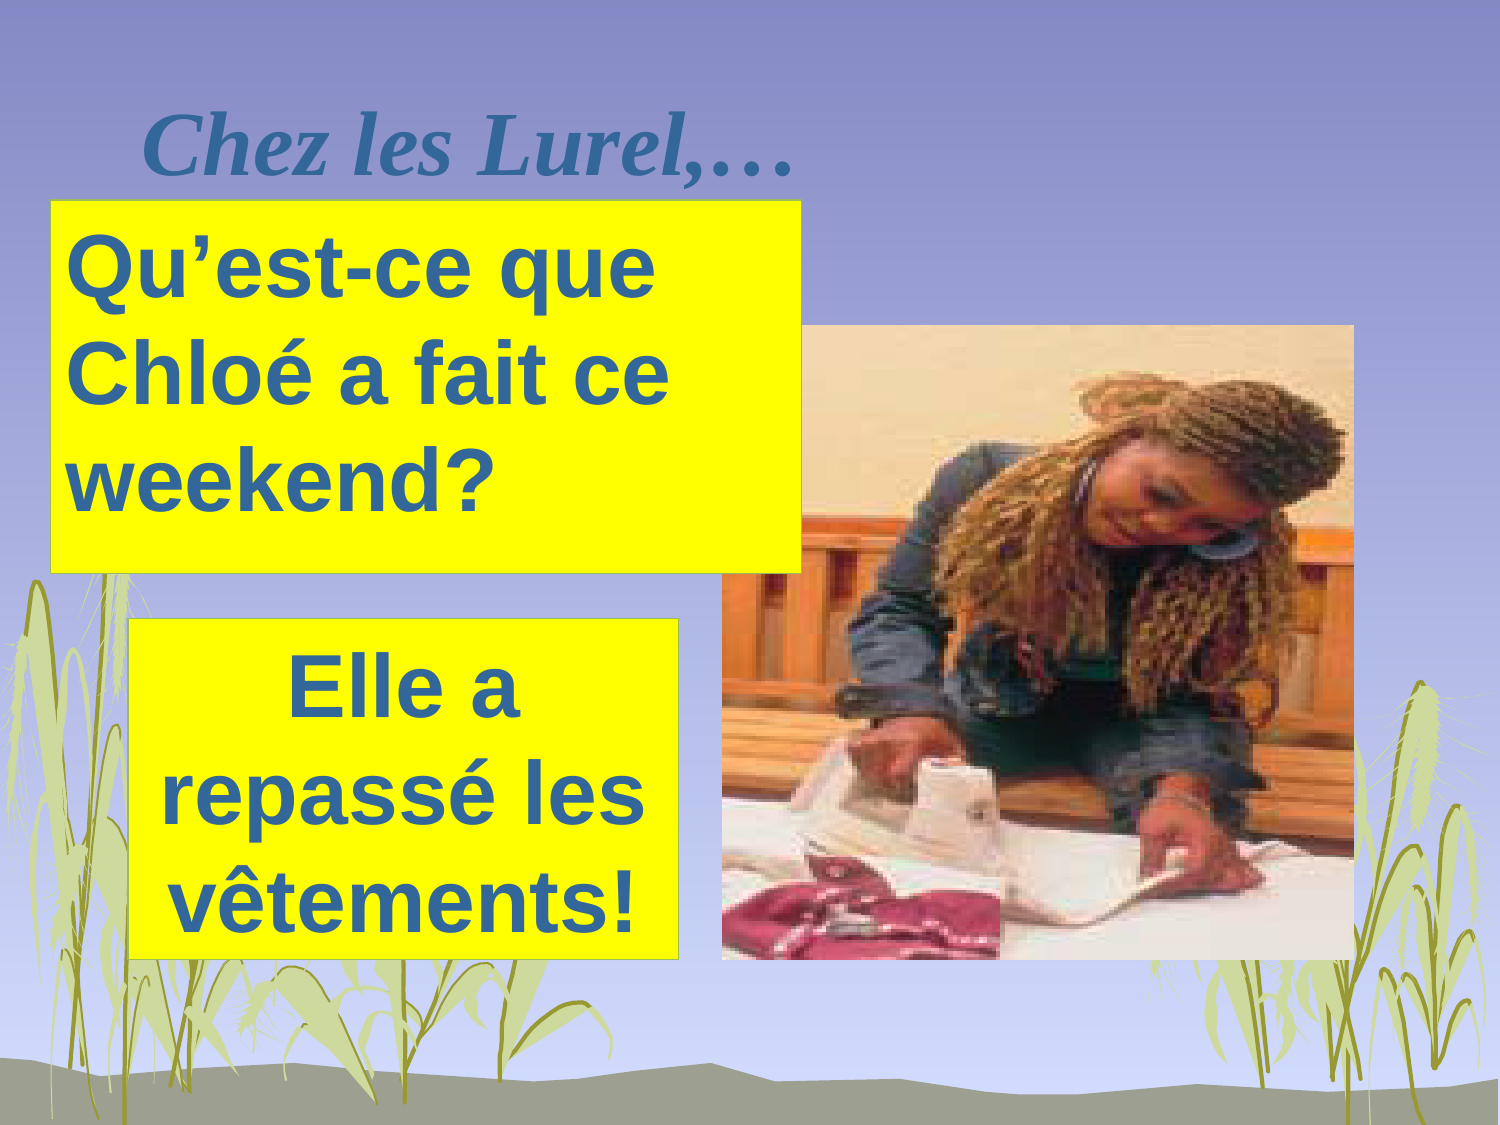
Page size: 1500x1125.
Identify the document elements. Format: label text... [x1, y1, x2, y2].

title Chez les Lurel,… [126, 37, 1371, 241]
text_box Qu’est-ce que Chloé a fait ce weekend? [50, 199, 802, 574]
picture [722, 324, 1355, 960]
subtitle Elle a repassé les vêtements! [127, 618, 679, 960]
